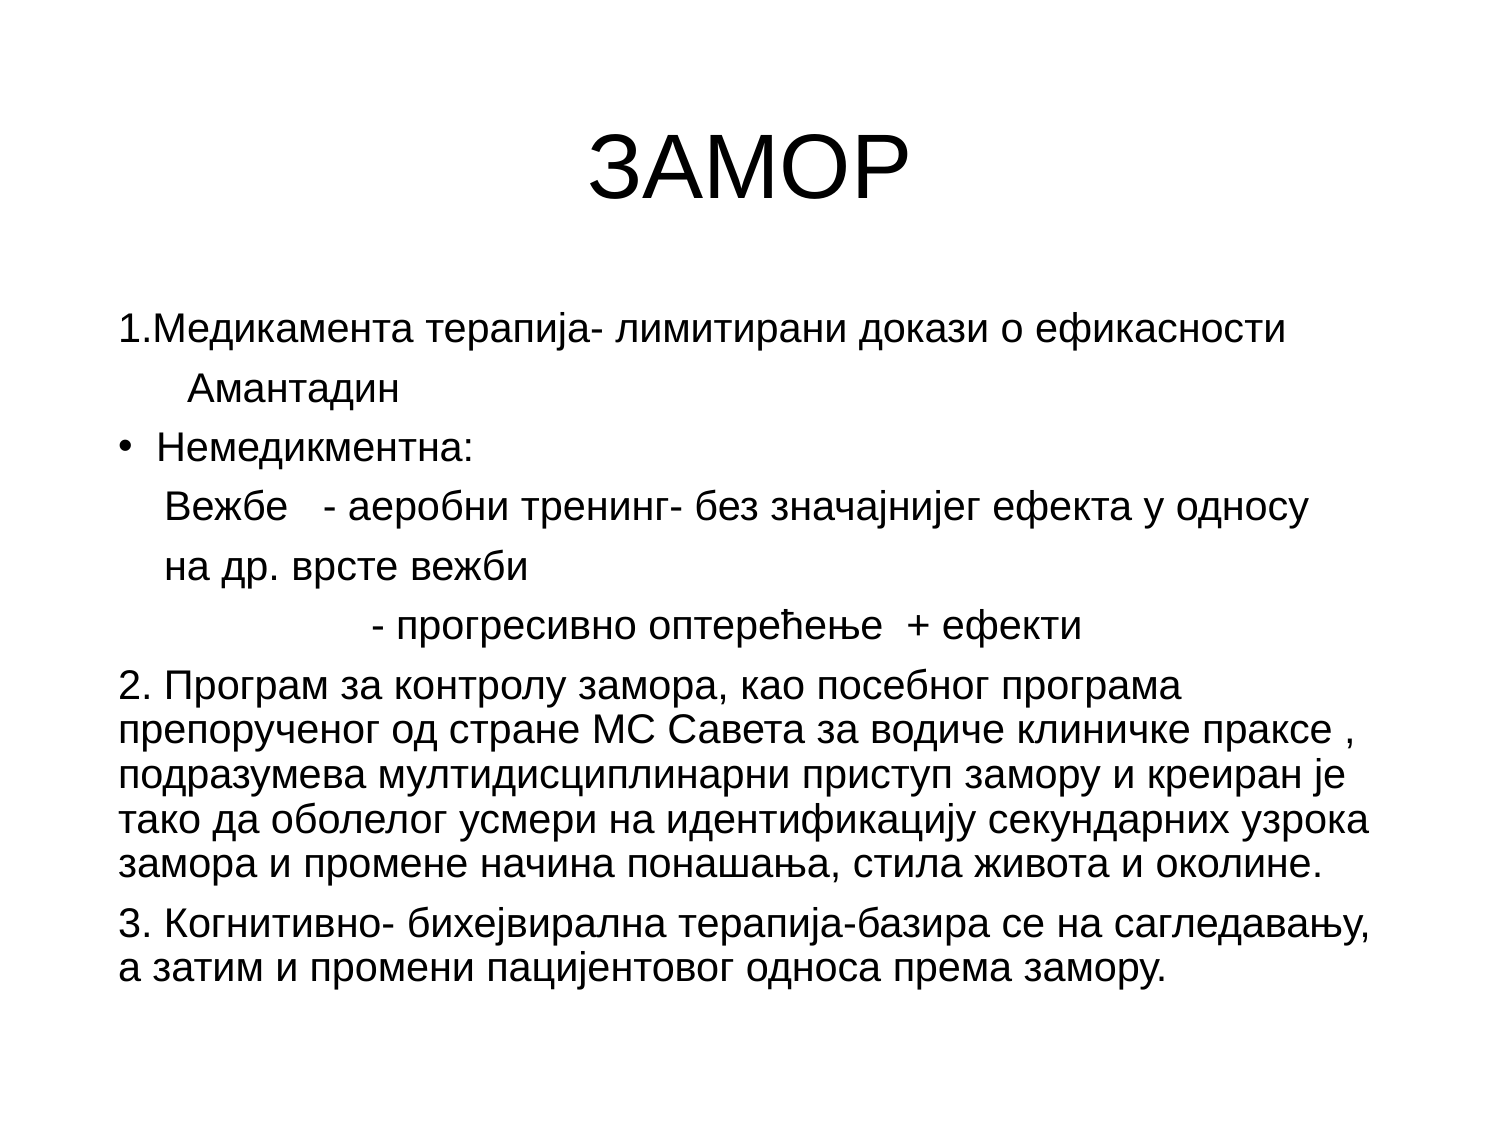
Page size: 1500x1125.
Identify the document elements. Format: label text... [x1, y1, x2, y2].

list 1.Медикамента терапија- лимитирани докази о ефикасности Амантадин Немедикментна: Вежбе - аеробни тренинг- без значајнијег ефекта у односу на др. врсте вежби - прогресивно оптерећење + ефекти 2. Програм за контролу замора, као посебног програма препорученог од стране МС Савета за водиче клиничке праксе , подразумева мултидисциплинарни приступ замору и креиран је тако да оболелог усмери на идентификацију секундарних узрока замора и промене начина понашања, стила живота и околине. 3. Когнитивно- бихејвирална терапија-базира се на сагледавању, а затим и промени пацијентовог односа према замору. [103, 299, 1397, 1014]
title ЗАМОР [103, 59, 1397, 278]
